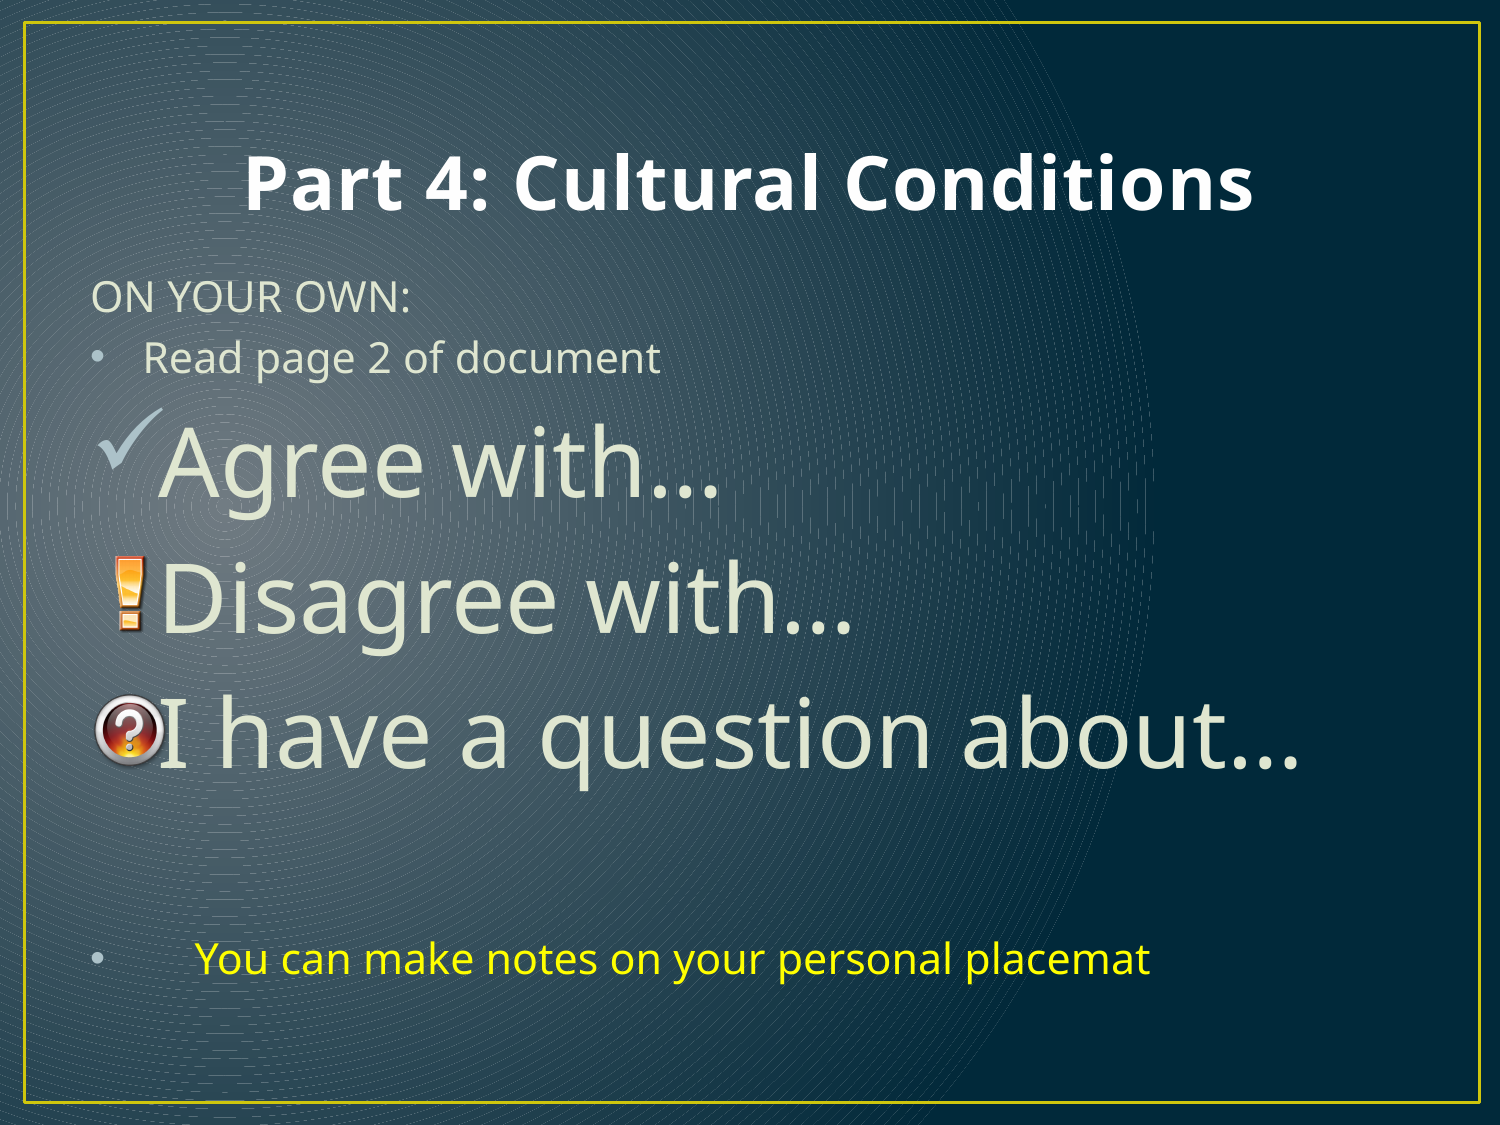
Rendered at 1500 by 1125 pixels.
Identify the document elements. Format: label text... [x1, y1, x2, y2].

picture [90, 554, 169, 634]
list ON YOUR OWN: Read page 2 of document Agree with… Disagree with… I have a question about… You can make notes on your personal placemat [75, 262, 1425, 1005]
title Part 4: Cultural Conditions [75, 45, 1425, 233]
picture [90, 690, 169, 770]
